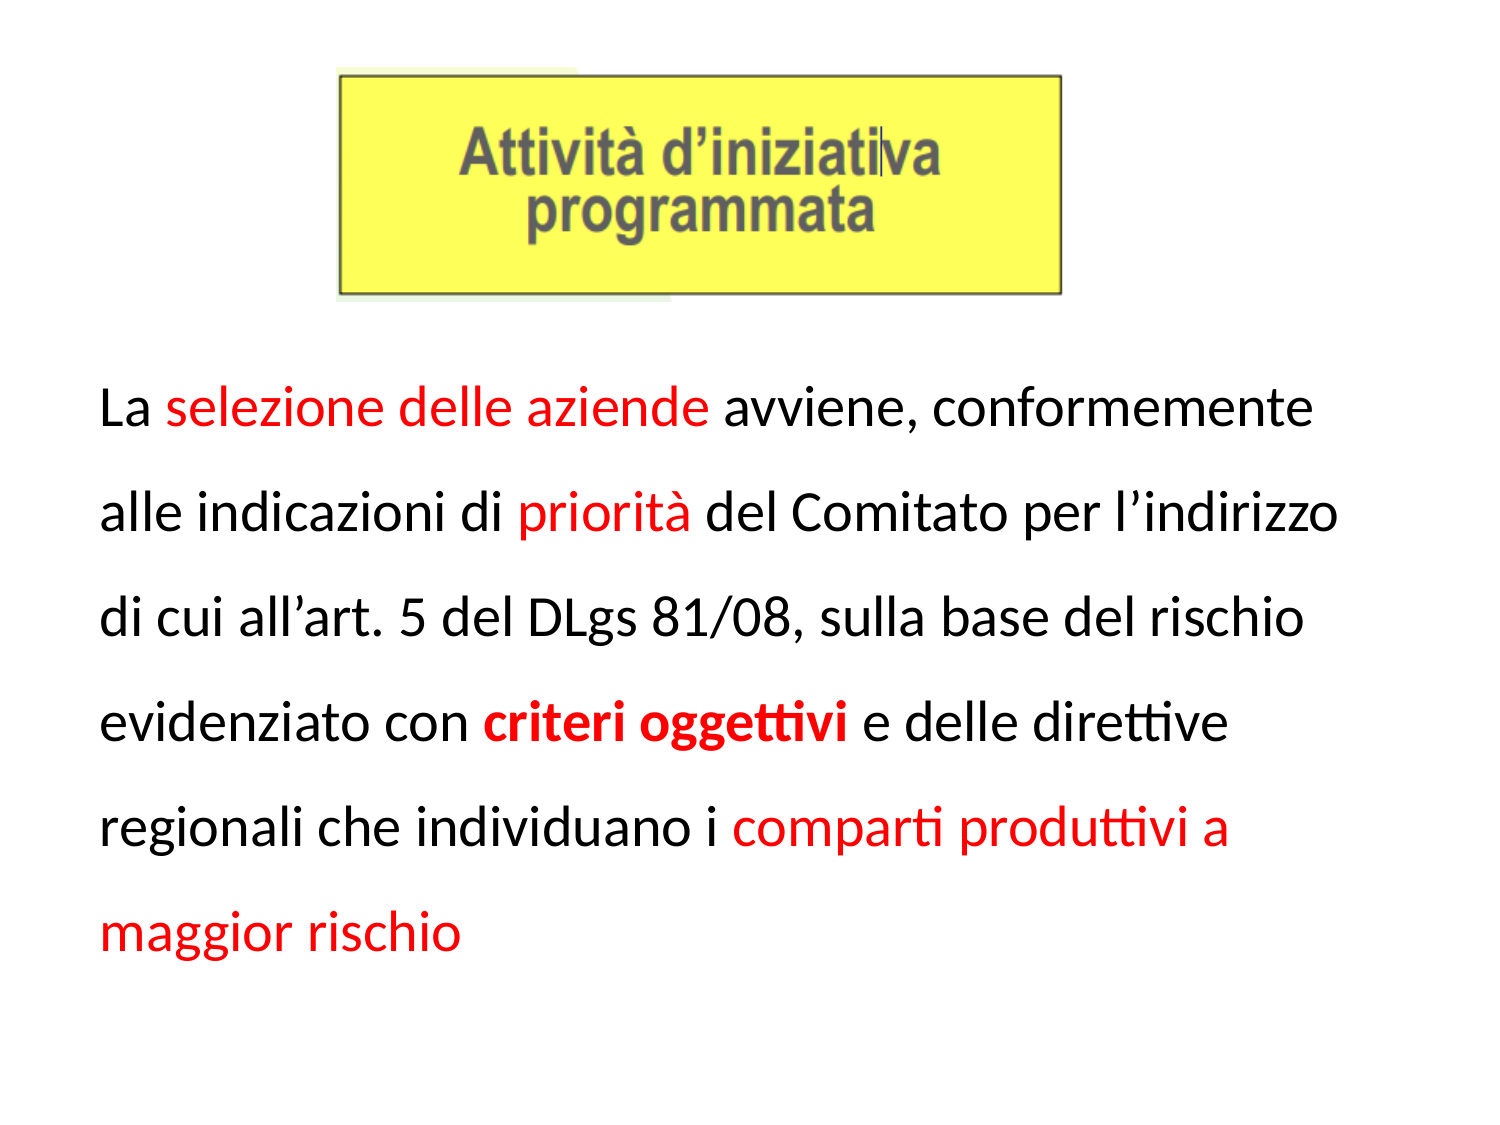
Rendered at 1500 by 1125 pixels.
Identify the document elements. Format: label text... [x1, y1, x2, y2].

text_box La selezione delle aziende avviene, conformemente alle indicazioni di priorità del Comitato per l’indirizzo di cui all’art. 5 del DLgs 81/08, sulla base del rischio evidenziato con criteri oggettivi e delle direttive regionali che individuano i comparti produttivi a maggior rischio [85, 326, 1373, 1041]
picture [336, 67, 1067, 303]
